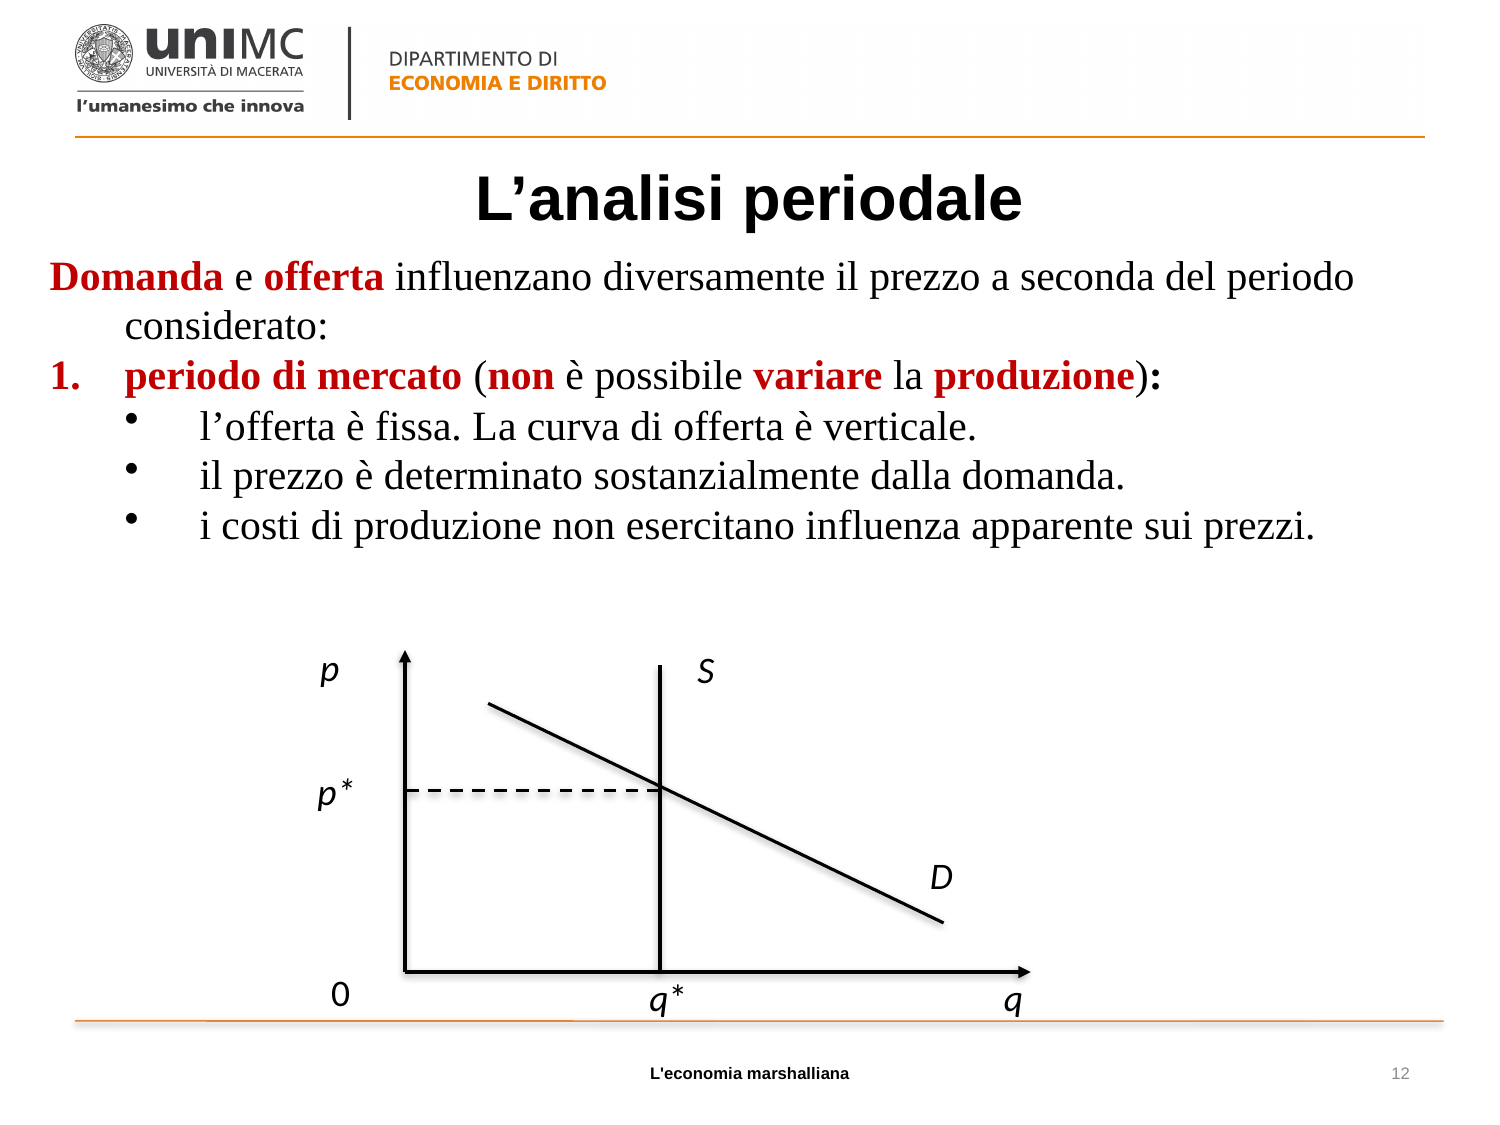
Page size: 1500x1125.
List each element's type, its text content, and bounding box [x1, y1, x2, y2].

picture [75, 24, 1425, 138]
footer L'economia marshalliana [512, 1042, 988, 1103]
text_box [302, 636, 1073, 1028]
slide_number 12 [1074, 1042, 1425, 1103]
title L’analisi periodale [75, 149, 1425, 241]
text_box Domanda e offerta influenzano diversamente il prezzo a seconda del periodo considerato: periodo di mercato (non è possibile variare la produzione): l’offerta è fissa. La curva di offerta è verticale. il prezzo è determinato sostanzialmente dalla domanda. i costi di produzione non esercitano influenza apparente sui prezzi. [34, 240, 1500, 556]
